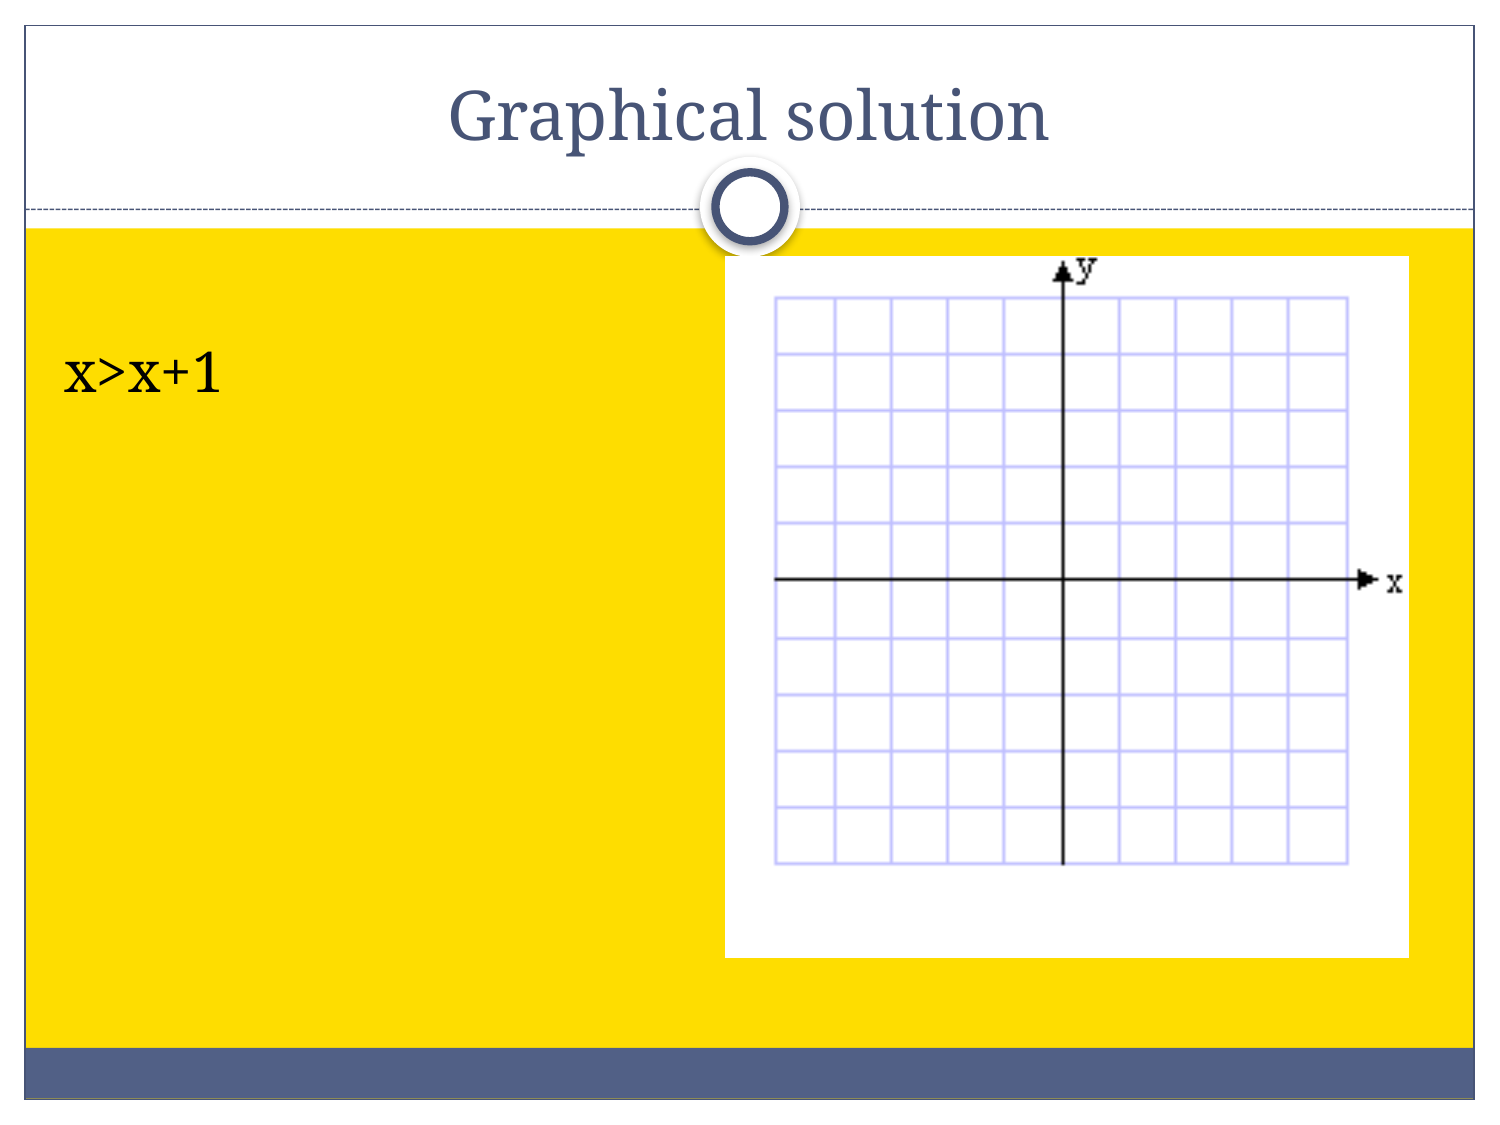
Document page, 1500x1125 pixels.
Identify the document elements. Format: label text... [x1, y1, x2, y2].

list x>x+1 [49, 250, 1445, 1001]
picture [724, 255, 1409, 958]
title Graphical solution [49, 37, 1450, 162]
